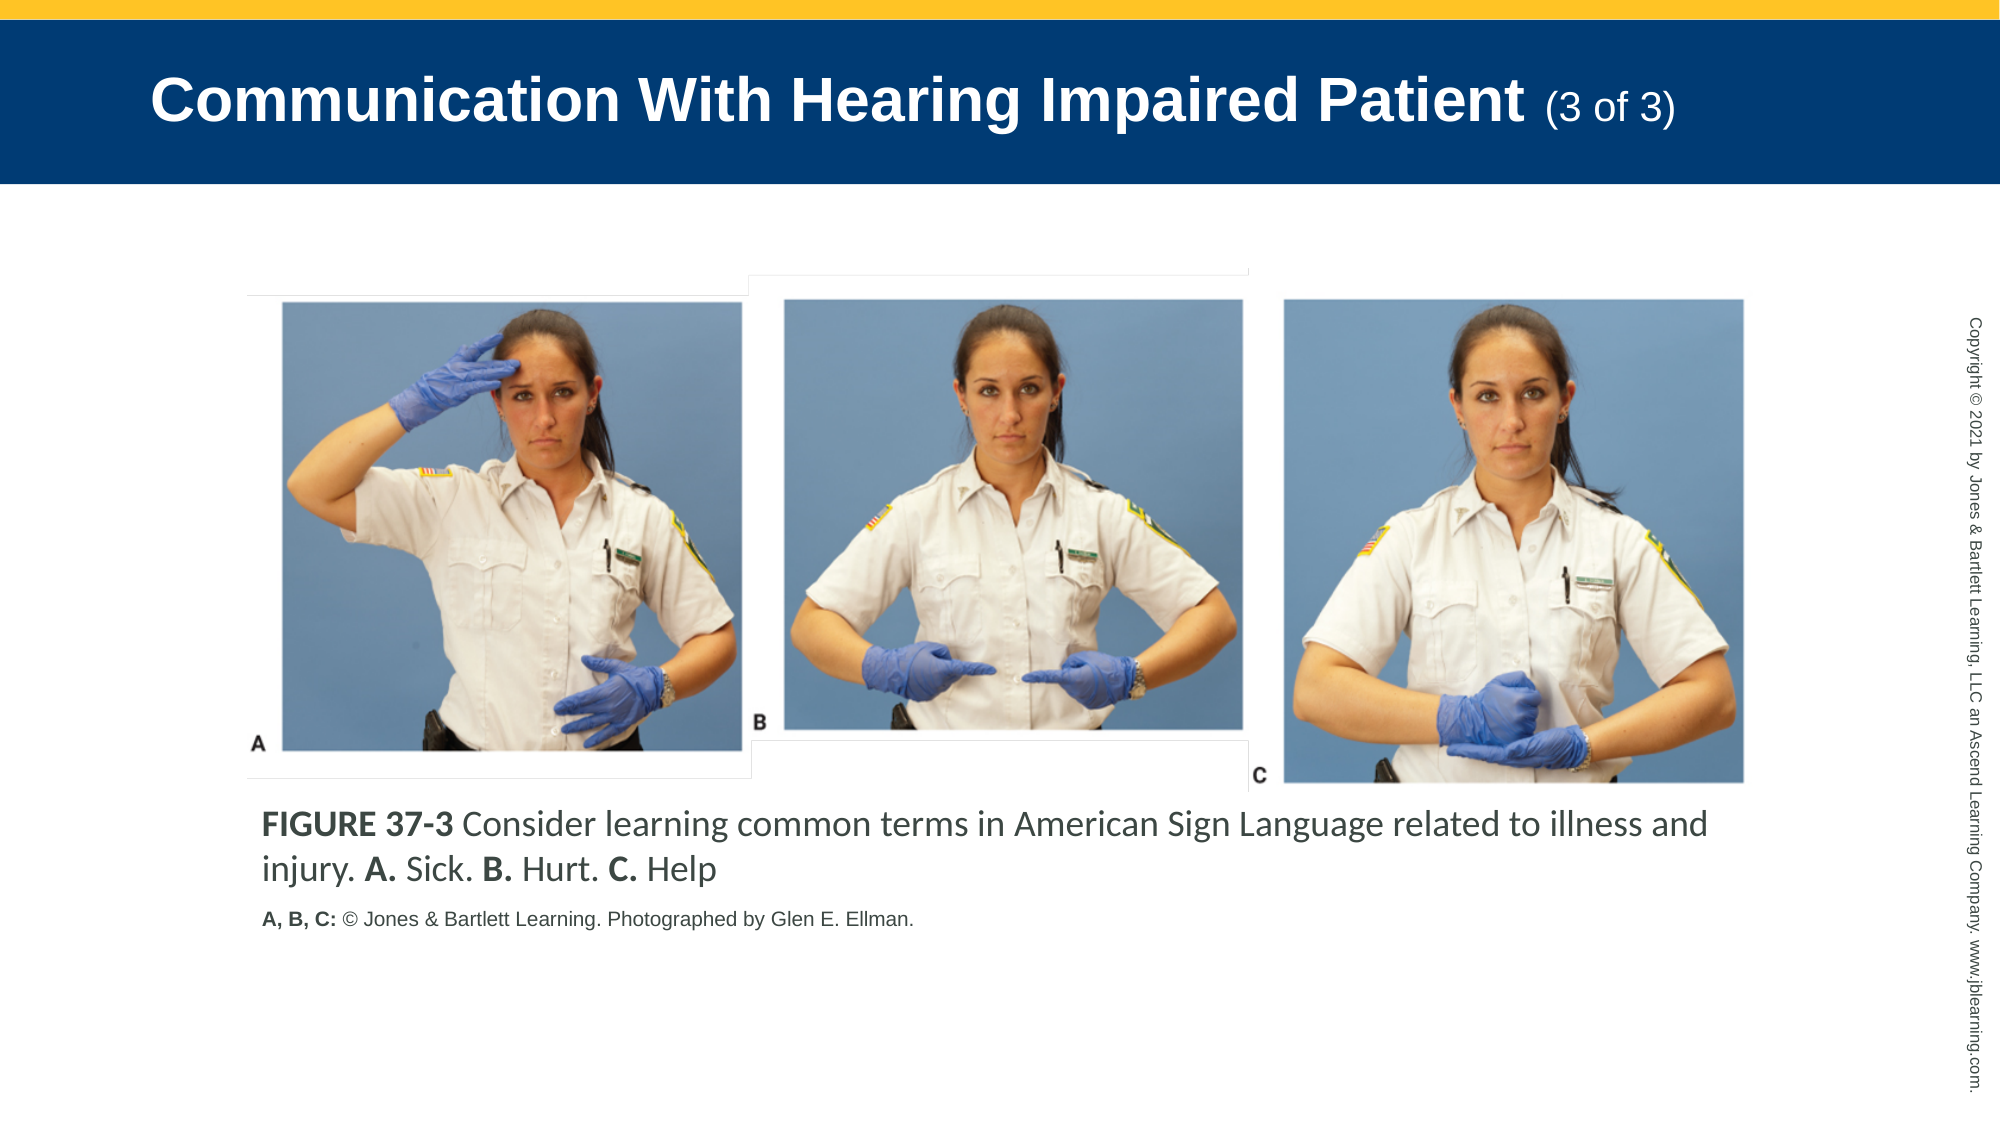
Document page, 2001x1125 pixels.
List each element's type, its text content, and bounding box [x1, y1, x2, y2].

text_box FIGURE 37-3 Consider learning common terms in American Sign Language related to illness and injury. A. Sick. B. Hurt. C. Help [247, 792, 1753, 897]
title Communication With Hearing Impaired Patient (3 of 3) [0, 19, 2000, 185]
text_box A, B, C: © Jones & Bartlett Learning. Photographed by Glen E. Ellman. [247, 898, 1247, 938]
picture [246, 268, 1753, 792]
